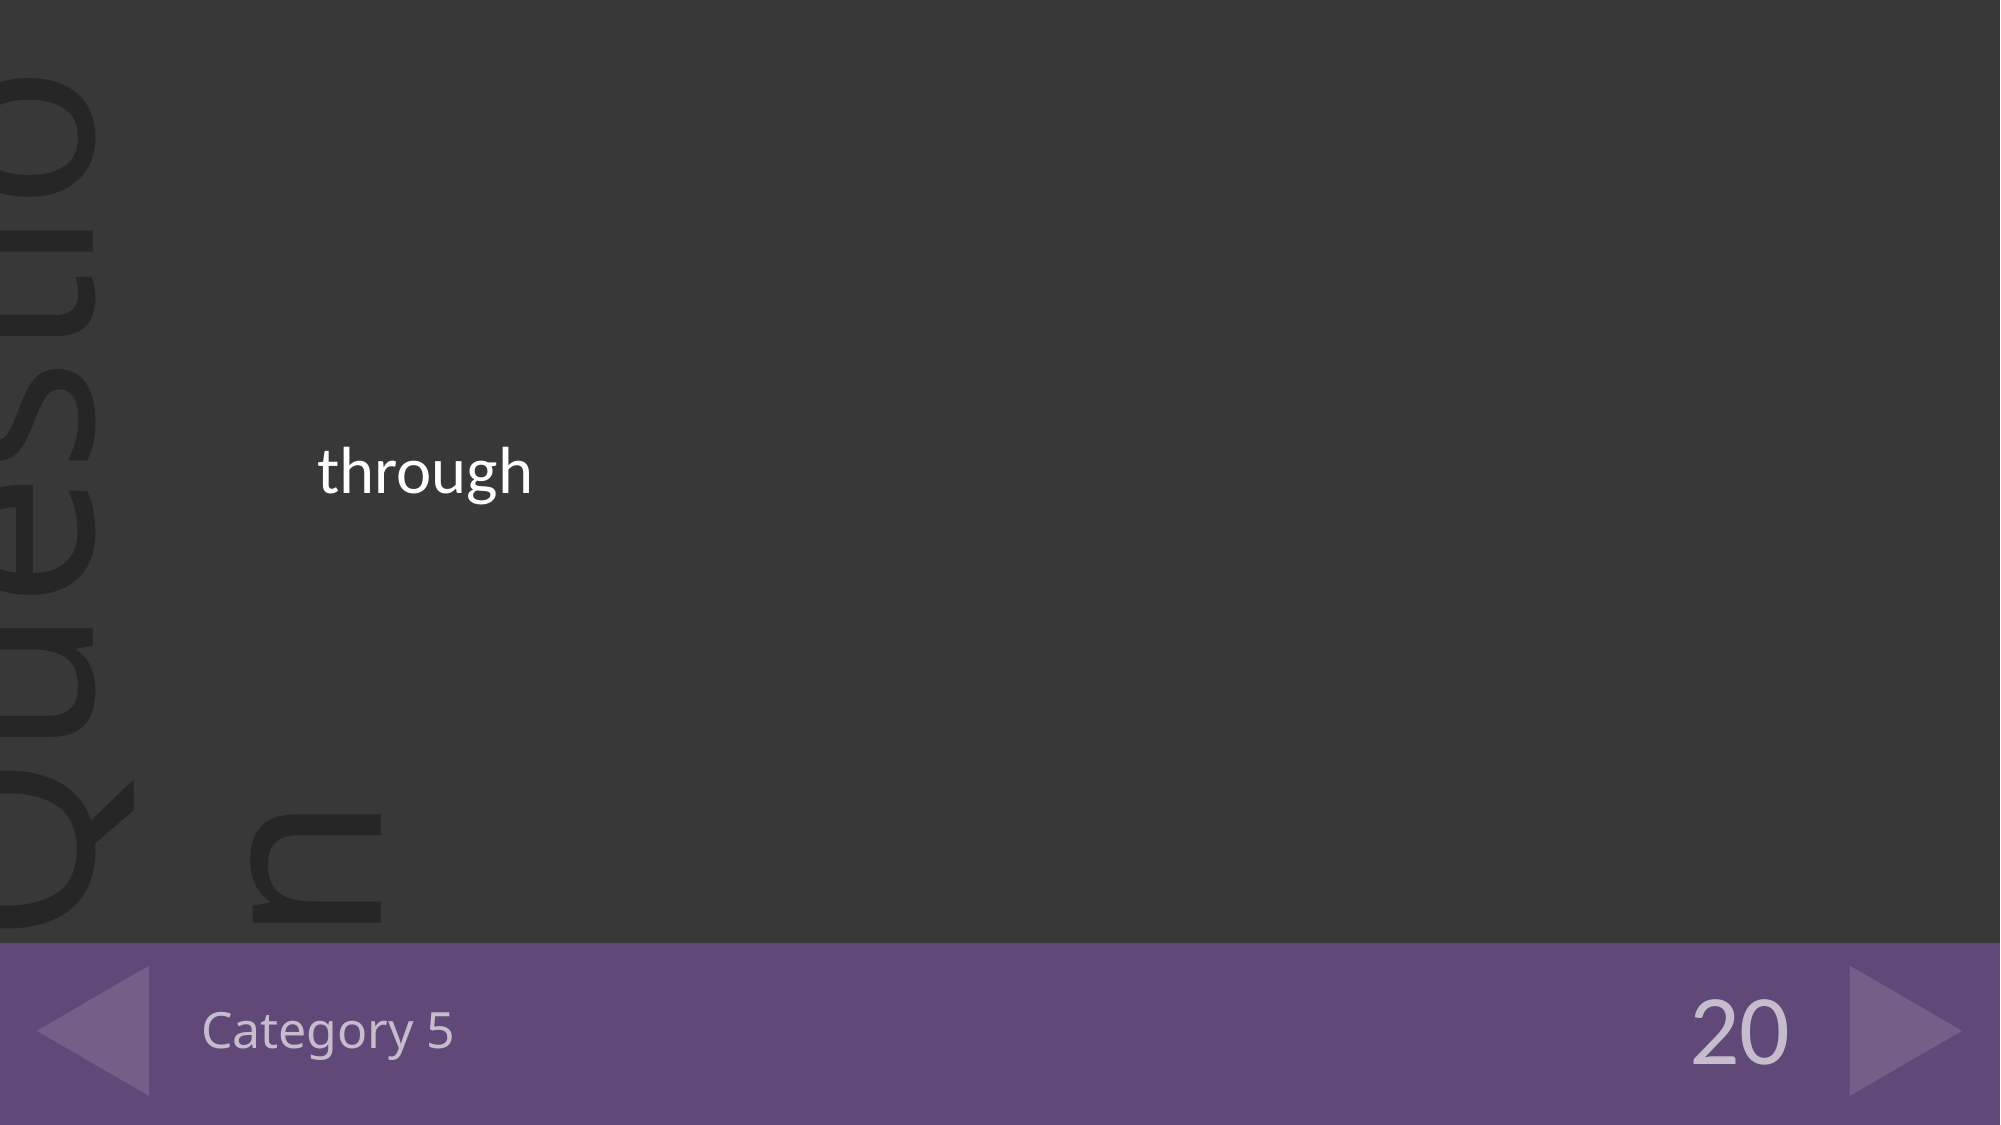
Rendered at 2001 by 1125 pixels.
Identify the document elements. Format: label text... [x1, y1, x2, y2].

list 20 [1494, 967, 1806, 1097]
title Category 5 [185, 967, 1494, 1097]
list through [302, 307, 1760, 636]
